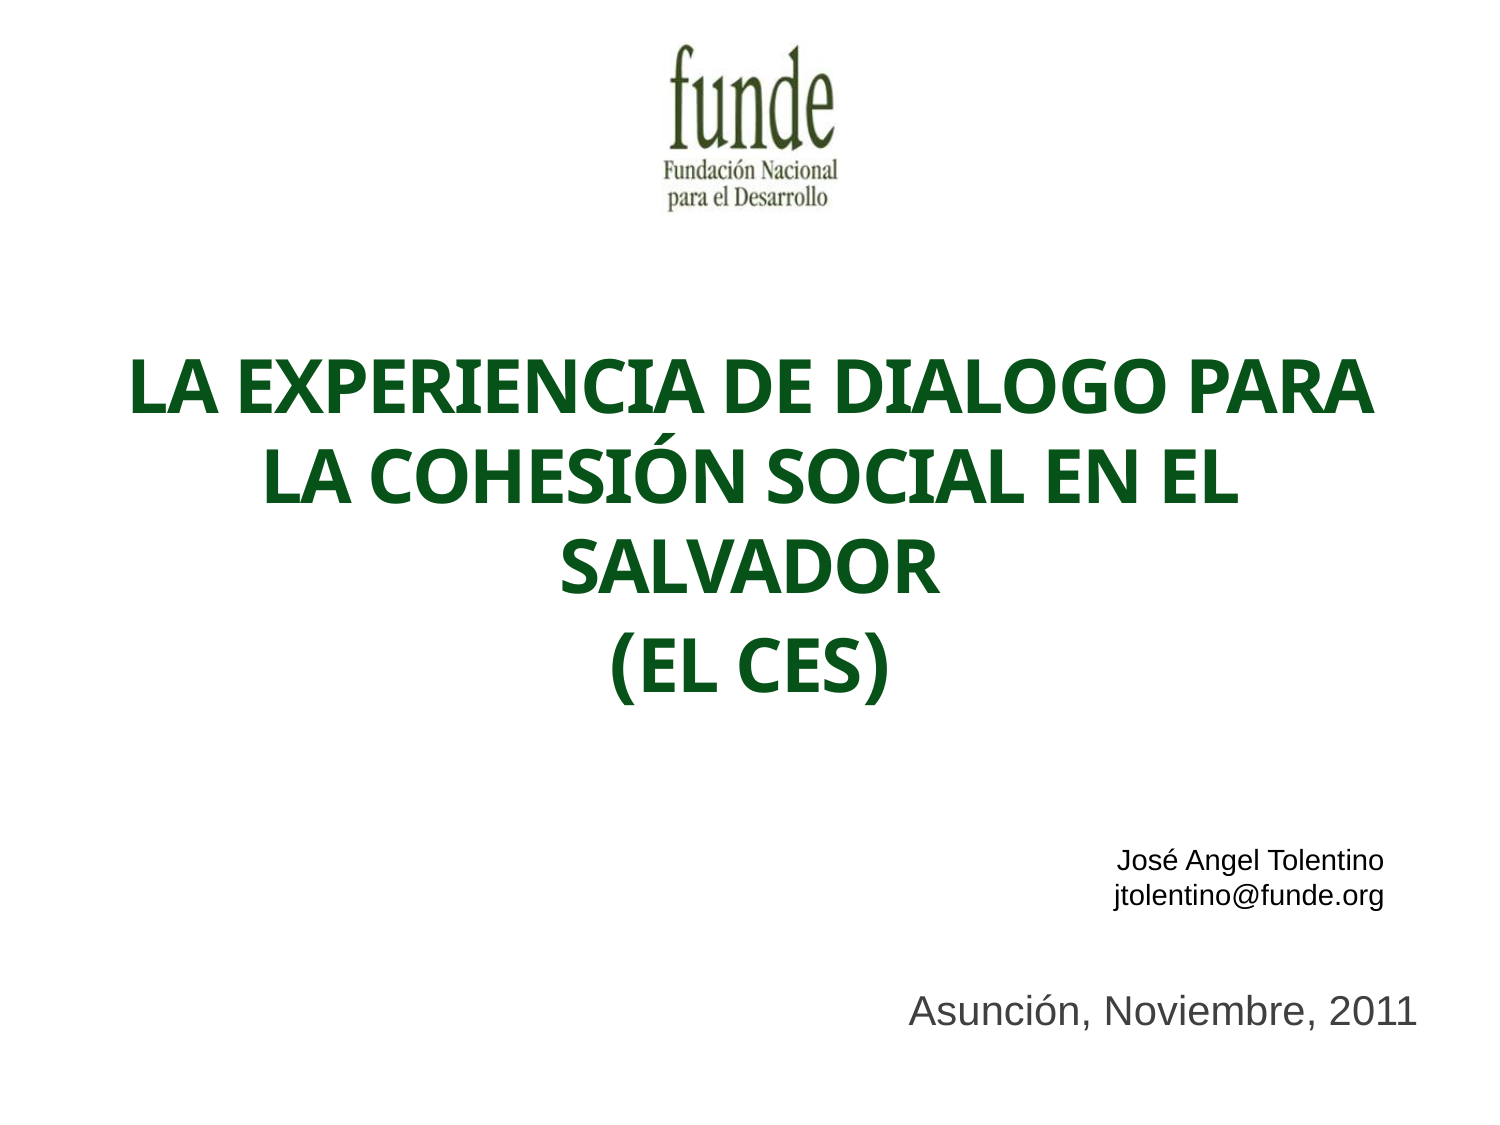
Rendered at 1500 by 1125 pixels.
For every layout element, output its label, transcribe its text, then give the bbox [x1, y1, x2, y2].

title la experiencia de dialogo para la cohesión social en el salvador (El CES) [106, 397, 1394, 717]
subtitle Asunción, Noviembre, 2011 [383, 975, 1434, 1087]
picture [661, 42, 839, 214]
text_box José Angel Tolentino jtolentino@funde.org [714, 834, 1400, 919]
